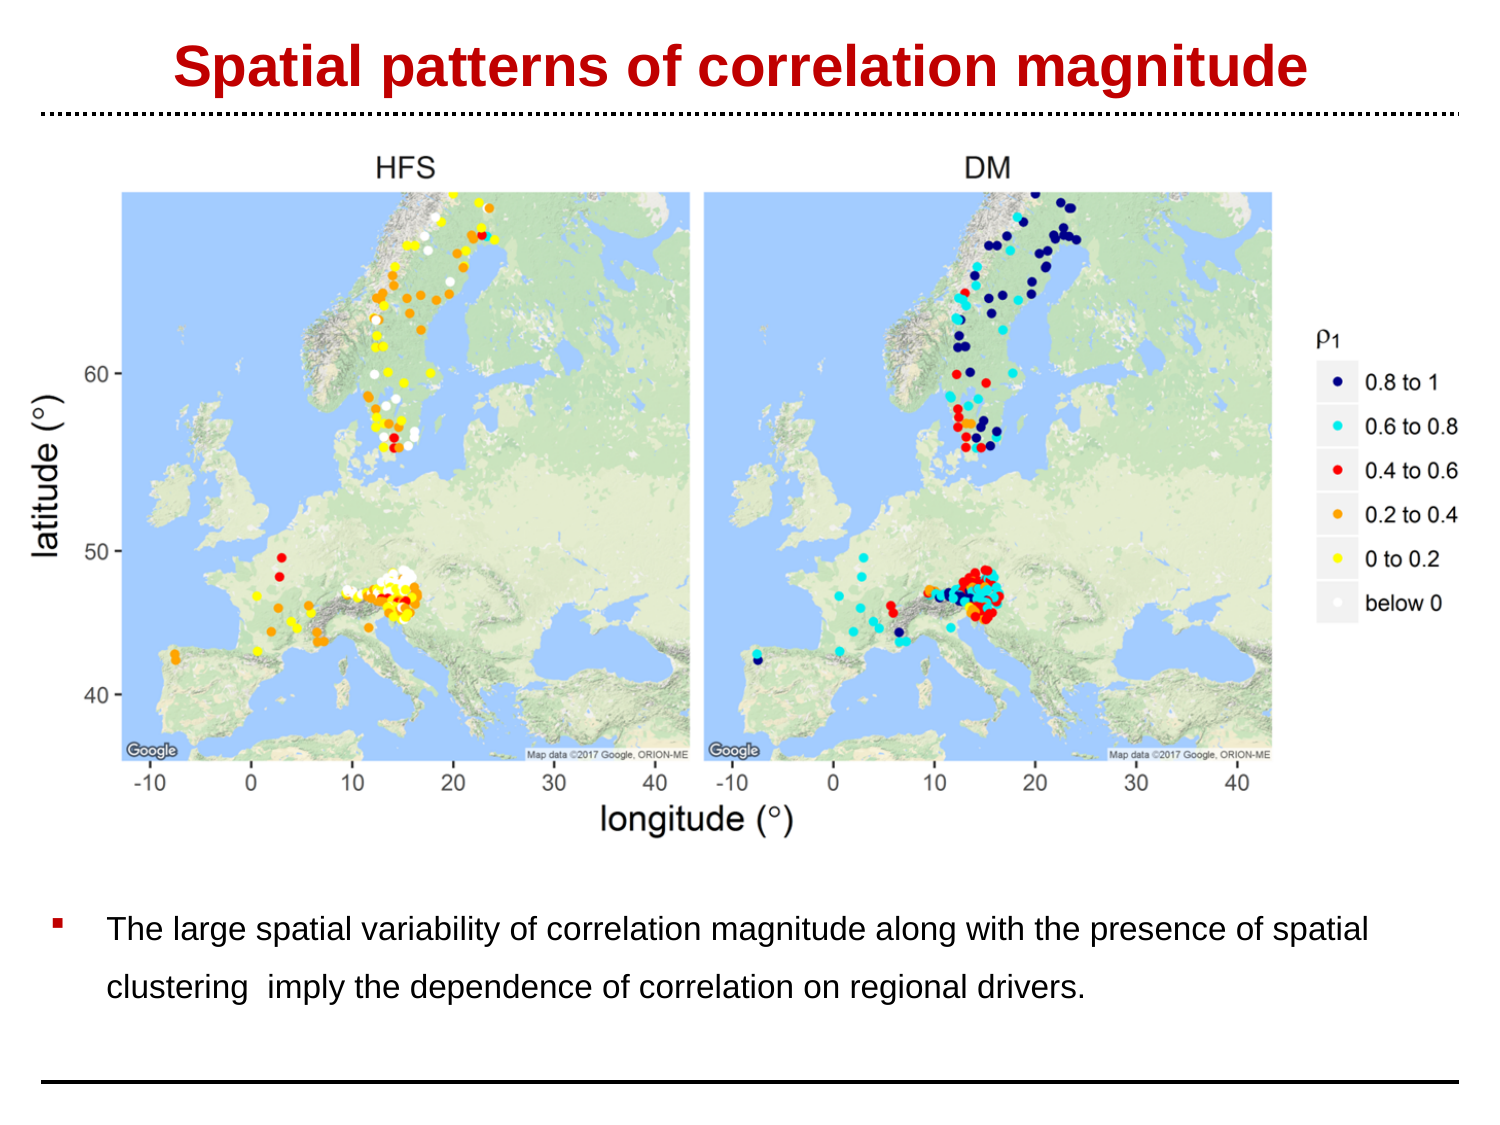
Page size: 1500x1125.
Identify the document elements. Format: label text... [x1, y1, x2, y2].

list [64, 869, 1436, 1060]
picture [17, 125, 1487, 861]
title Spatial patterns of correlation magnitude [0, 2, 1500, 125]
text_box The large spatial variability of correlation magnitude along with the presence of spatial clustering imply the dependence of correlation on regional drivers. [41, 881, 1400, 1014]
